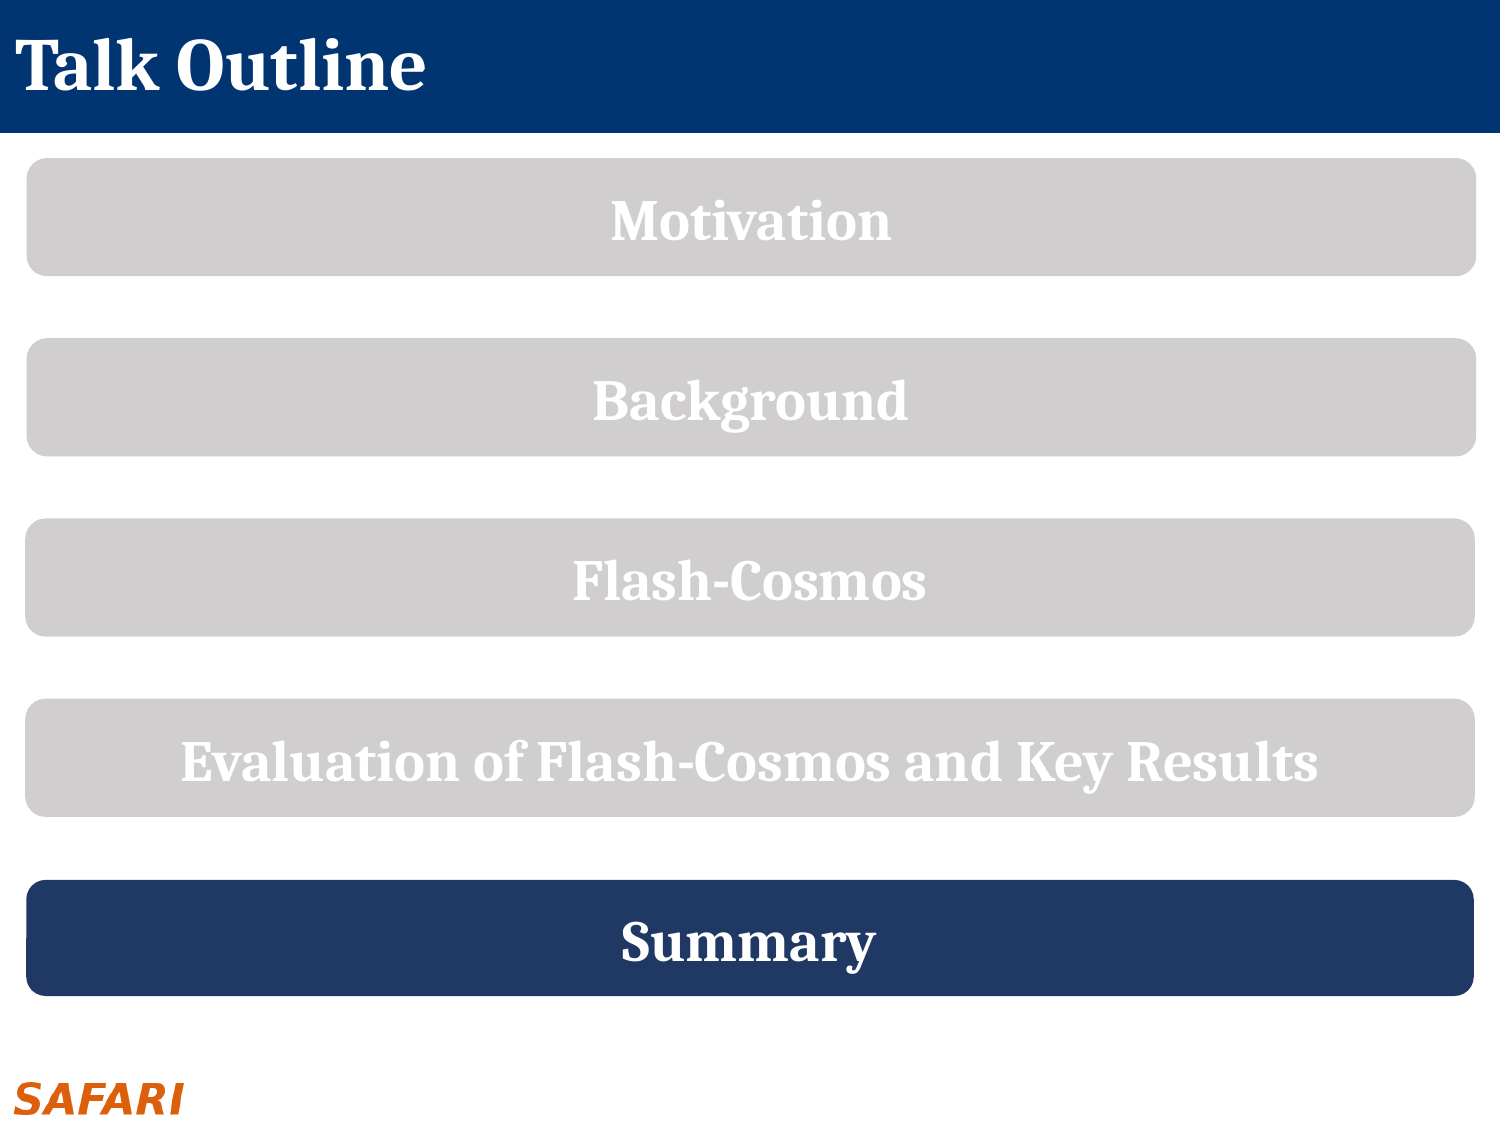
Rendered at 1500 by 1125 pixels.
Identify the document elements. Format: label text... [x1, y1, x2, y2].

picture [12, 1073, 190, 1125]
text_box Evaluation of Flash-Cosmos and Key Results [25, 698, 1475, 817]
text_box Background [26, 338, 1477, 457]
text_box Motivation [26, 158, 1477, 277]
text_box Summary [25, 878, 1475, 998]
title Talk Outline [0, 0, 1500, 133]
text_box Flash-Cosmos [25, 518, 1475, 637]
